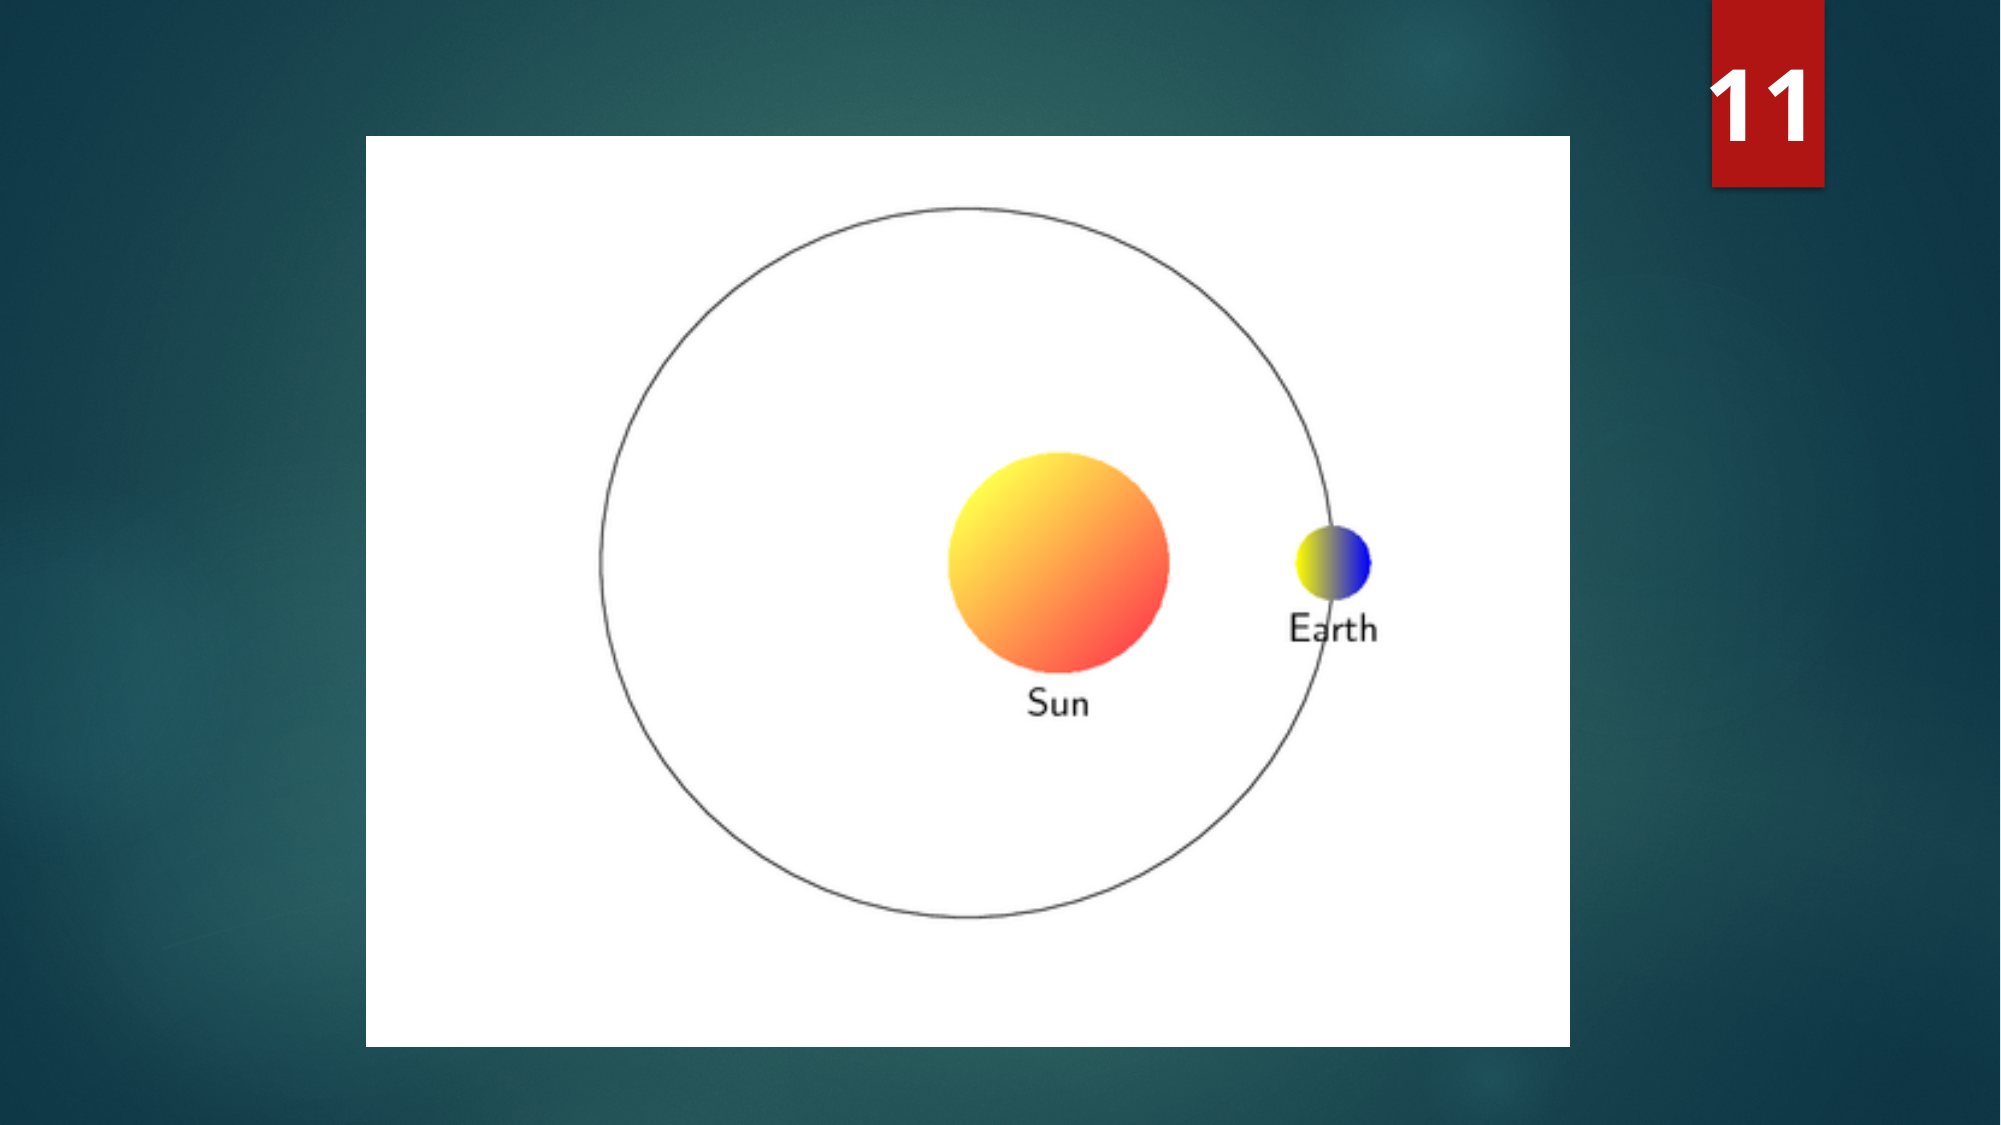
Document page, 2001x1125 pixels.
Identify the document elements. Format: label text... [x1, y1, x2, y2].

picture [0, 0, 1576, 1125]
text_box 11 [1690, 33, 1874, 169]
